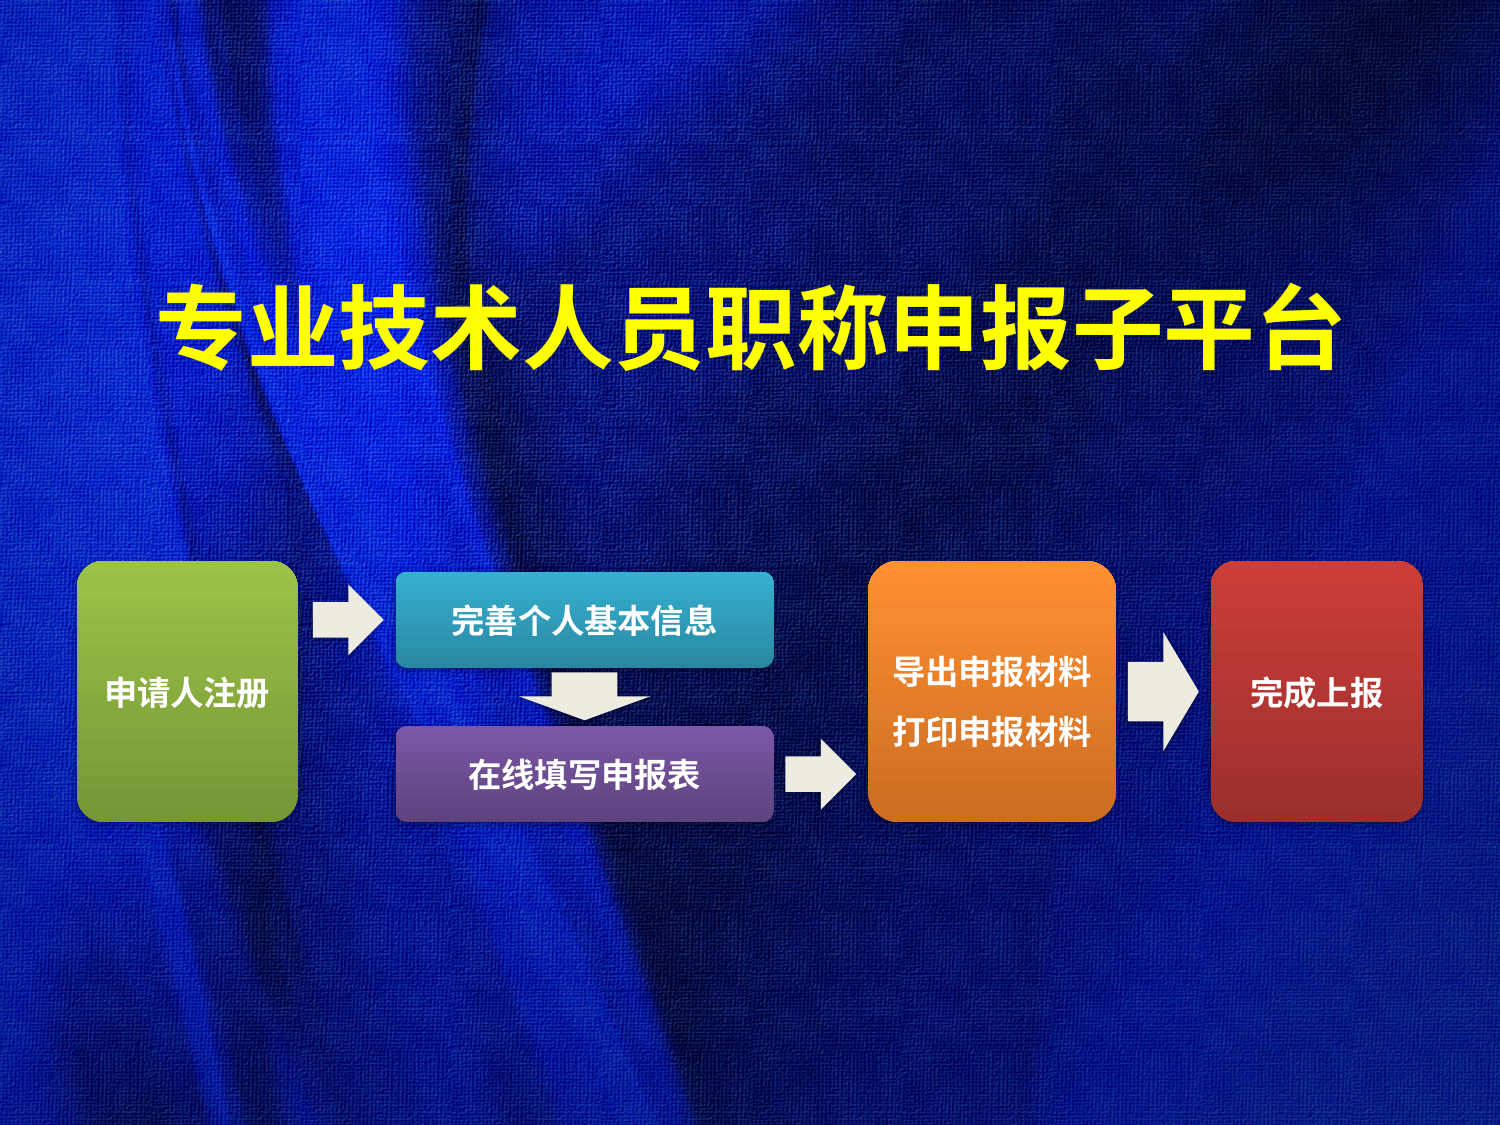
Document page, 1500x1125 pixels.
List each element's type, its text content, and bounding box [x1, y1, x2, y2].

text_box 在线填写申报表 [395, 726, 774, 823]
text_box [1127, 632, 1199, 752]
text_box [312, 584, 384, 656]
picture [0, 0, 1500, 1125]
title 专业技术人员职称申报子平台 [76, 231, 1427, 420]
text_box 申请人注册 [76, 560, 298, 823]
text_box [785, 738, 857, 810]
text_box [518, 672, 651, 721]
text_box 完成上报 [1210, 560, 1424, 823]
text_box 完善个人基本信息 [395, 571, 774, 668]
text_box 导出申报材料 打印申报材料 [868, 560, 1117, 823]
